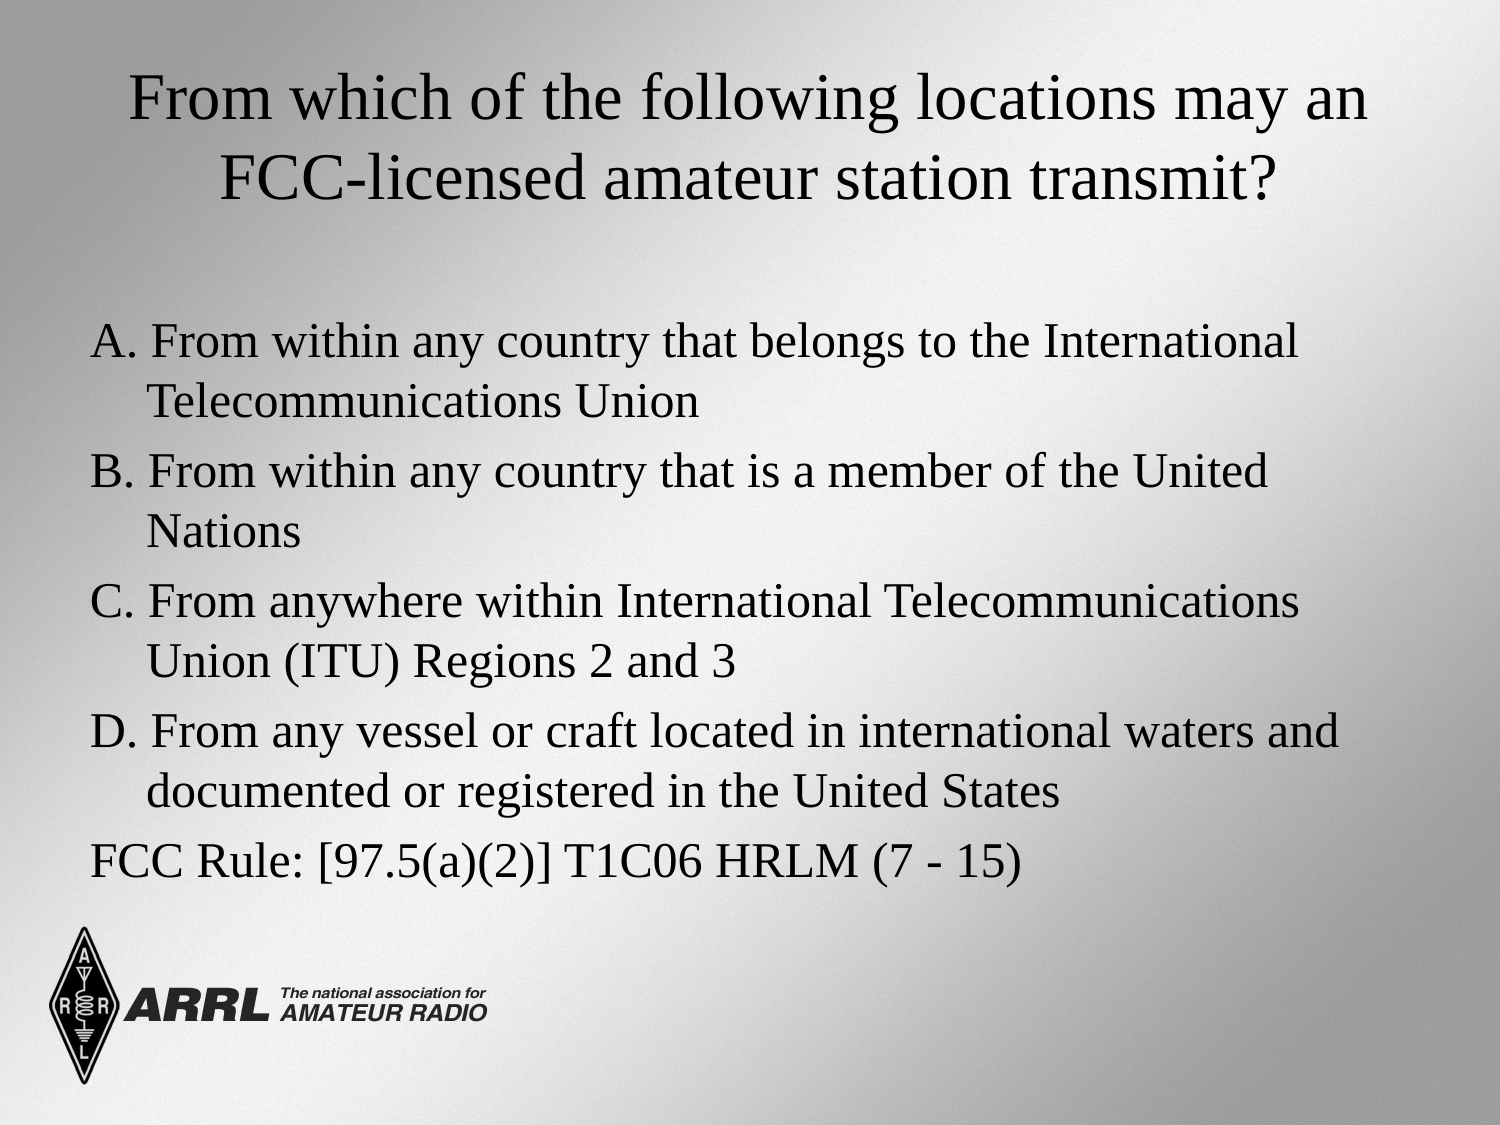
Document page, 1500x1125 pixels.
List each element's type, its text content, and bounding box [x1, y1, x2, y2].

list A. From within any country that belongs to the International Telecommunications Union B. From within any country that is a member of the United Nations C. From anywhere within International Telecommunications Union (ITU) Regions 2 and 3 D. From any vessel or craft located in international waters and documented or registered in the United States FCC Rule: [97.5(a)(2)] T1C06 HRLM (7 - 15) [75, 299, 1425, 1005]
title From which of the following locations may an FCC-licensed amateur station transmit? [75, 45, 1425, 233]
picture [0, 0, 1500, 1125]
